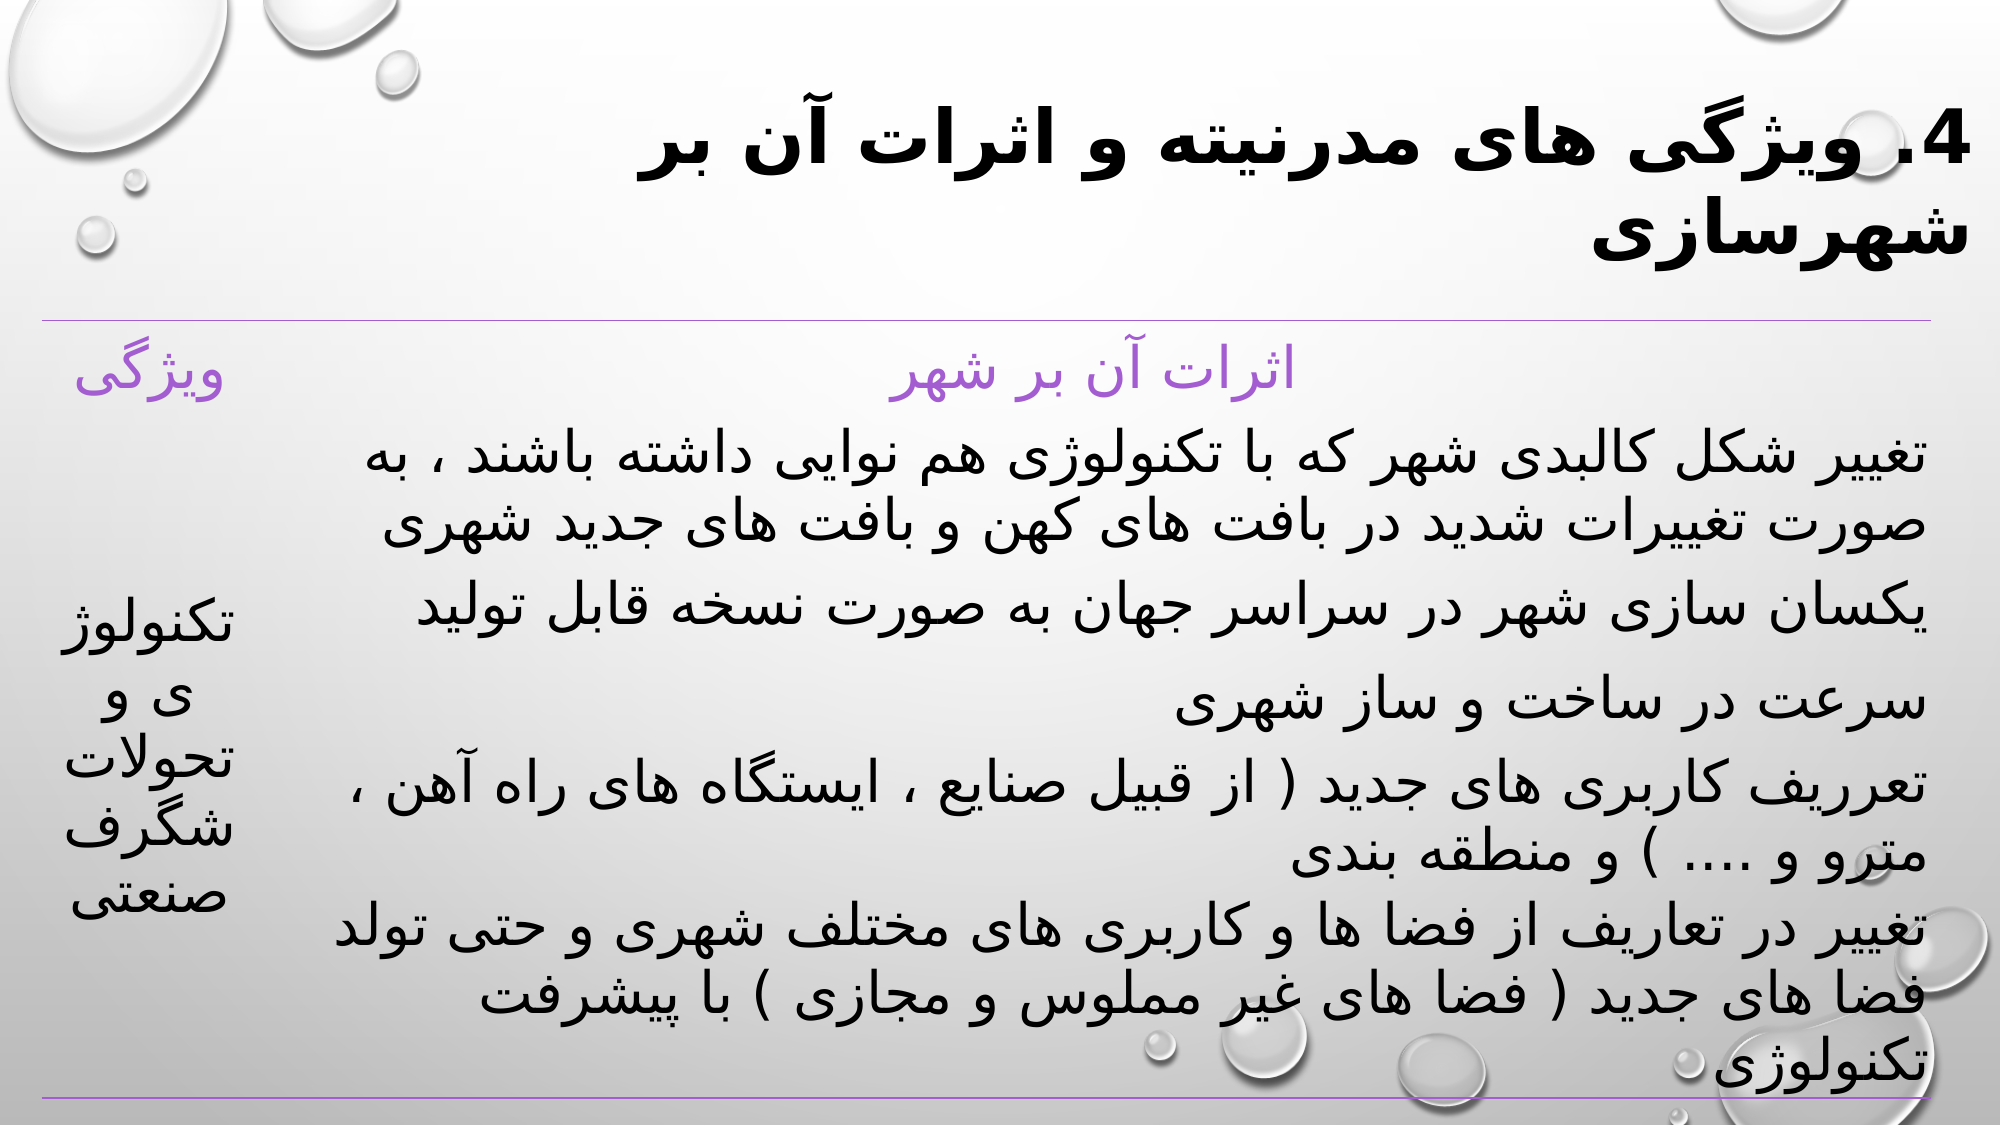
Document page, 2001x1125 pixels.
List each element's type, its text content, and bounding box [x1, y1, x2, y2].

picture [0, 0, 2000, 1125]
table_header ویژگی [42, 321, 258, 415]
table_cell تغییر شکل کالبدی شهر که با تکنولوژی هم نوایی داشته باشند ، به صورت تغییرات شدید در بافت های کهن و بافت های جدید شهری [258, 415, 1931, 556]
table_cell سرعت در ساخت و ساز شهری [258, 651, 1931, 745]
table_cell یکسان سازی شهر در سراسر جهان به صورت نسخه قابل تولید [258, 556, 1931, 651]
table_cell تکنولوژی و تحولات شگرف صنعتی [42, 415, 258, 1097]
table_cell تعرریف کاربری های جدید ( از قبیل صنایع ، ایستگاه های راه آهن ، مترو و .... ) و منطقه بندی [258, 745, 1931, 886]
text_box 4. ویژگی های مدرنیته و اثرات آن بر شهرسازی [511, 80, 1989, 276]
table_cell تغییر در تعاریف از فضا ها و کاربری های مختلف شهری و حتی تولد فضا های جدید ( فضا های غیر مملوس و مجازی ) با پیشرفت تکنولوژی [258, 886, 1931, 1097]
table_header اثرات آن بر شهر [258, 321, 1931, 415]
